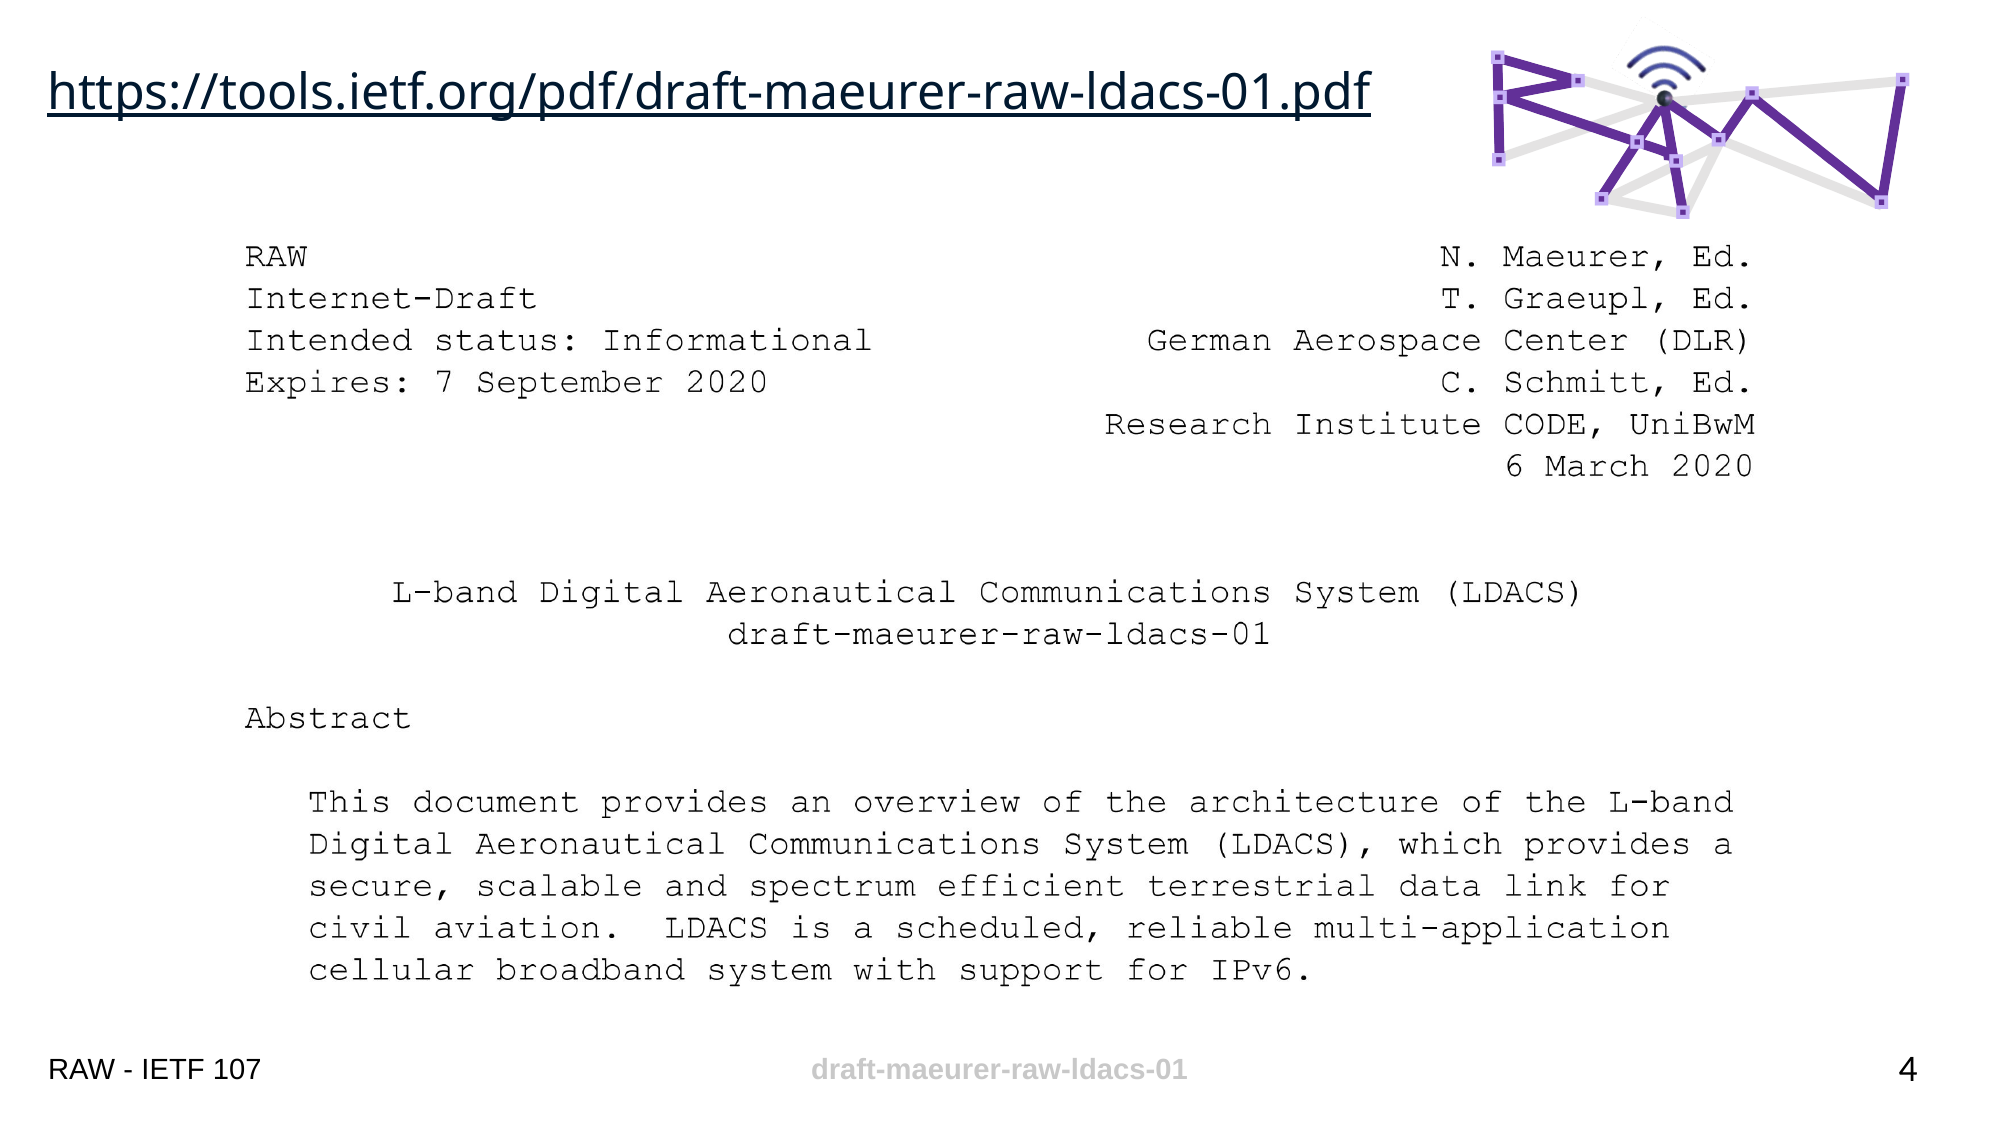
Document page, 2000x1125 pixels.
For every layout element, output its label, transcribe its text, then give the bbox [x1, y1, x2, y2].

title https://tools.ietf.org/pdf/draft-maeurer-raw-ldacs-01.pdf [32, 24, 1909, 162]
slide_number 4 [1482, 1036, 1933, 1097]
picture [226, 0, 1956, 1014]
footer draft-maeurer-raw-ldacs-01 [662, 1038, 1338, 1099]
